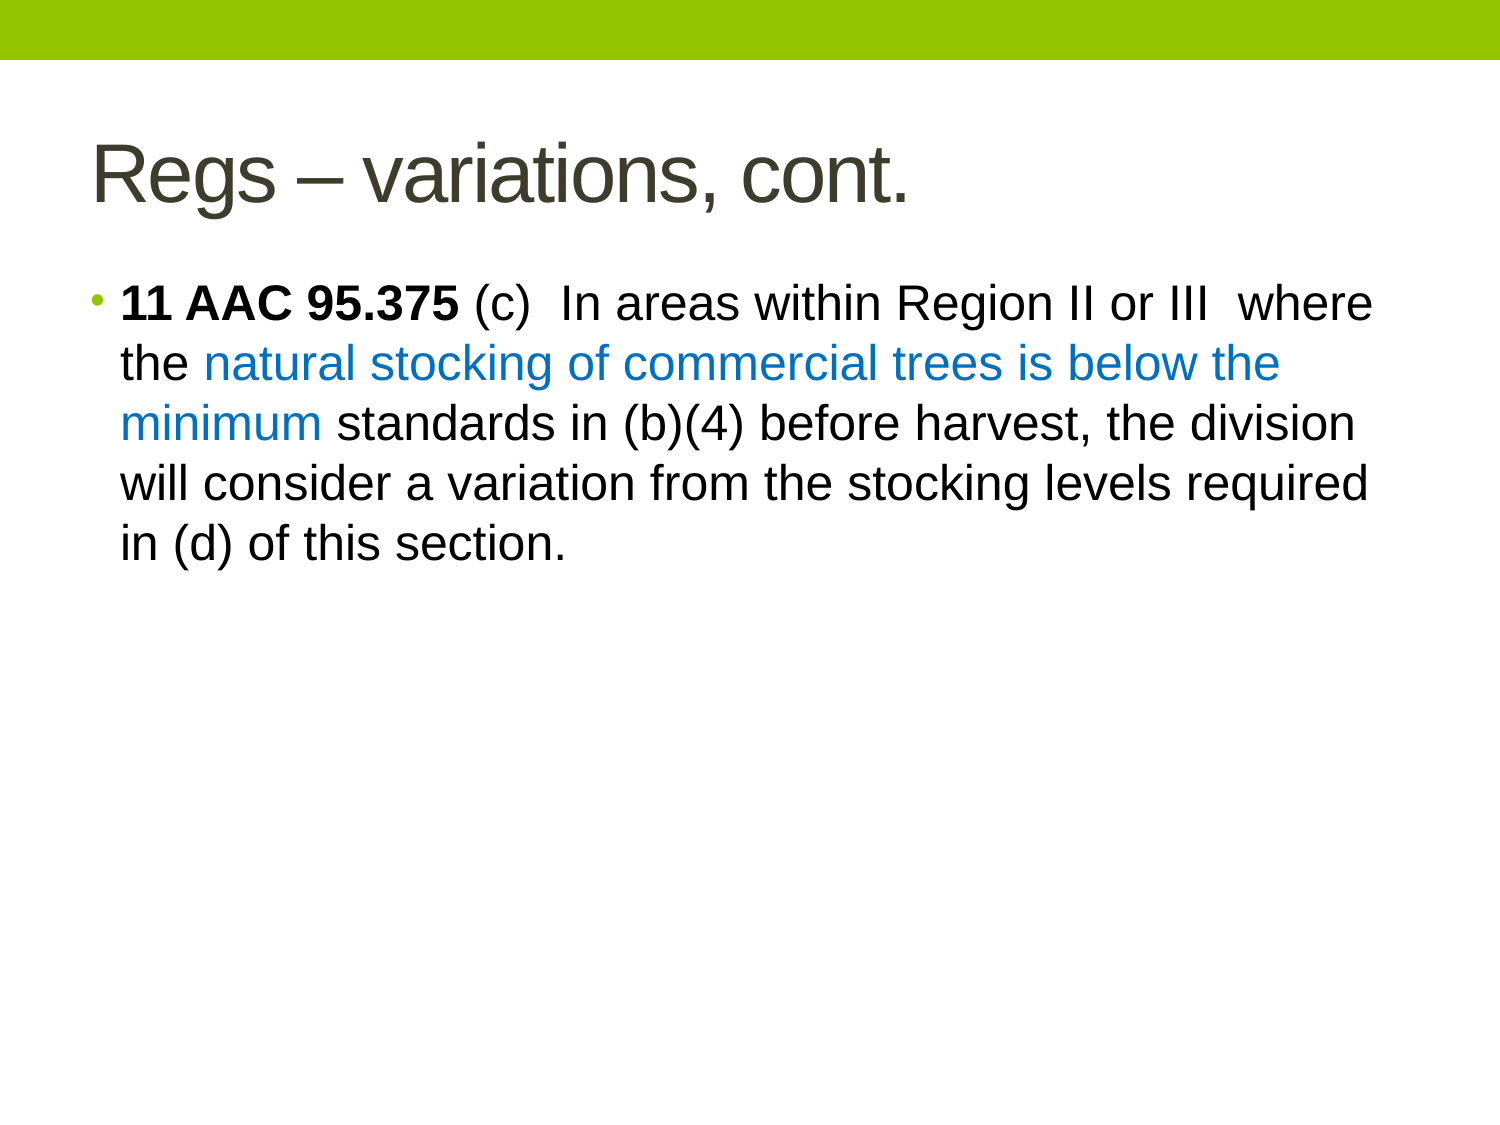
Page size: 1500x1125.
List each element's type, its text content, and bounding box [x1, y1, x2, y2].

list 11 AAC 95.375 (c) In areas within Region II or III where the natural stocking of commercial trees is below the minimum standards in (b)(4) before harvest, the division will consider a variation from the stocking levels required in (d) of this section. [75, 262, 1425, 1063]
title Regs – variations, cont. [75, 87, 1425, 250]
